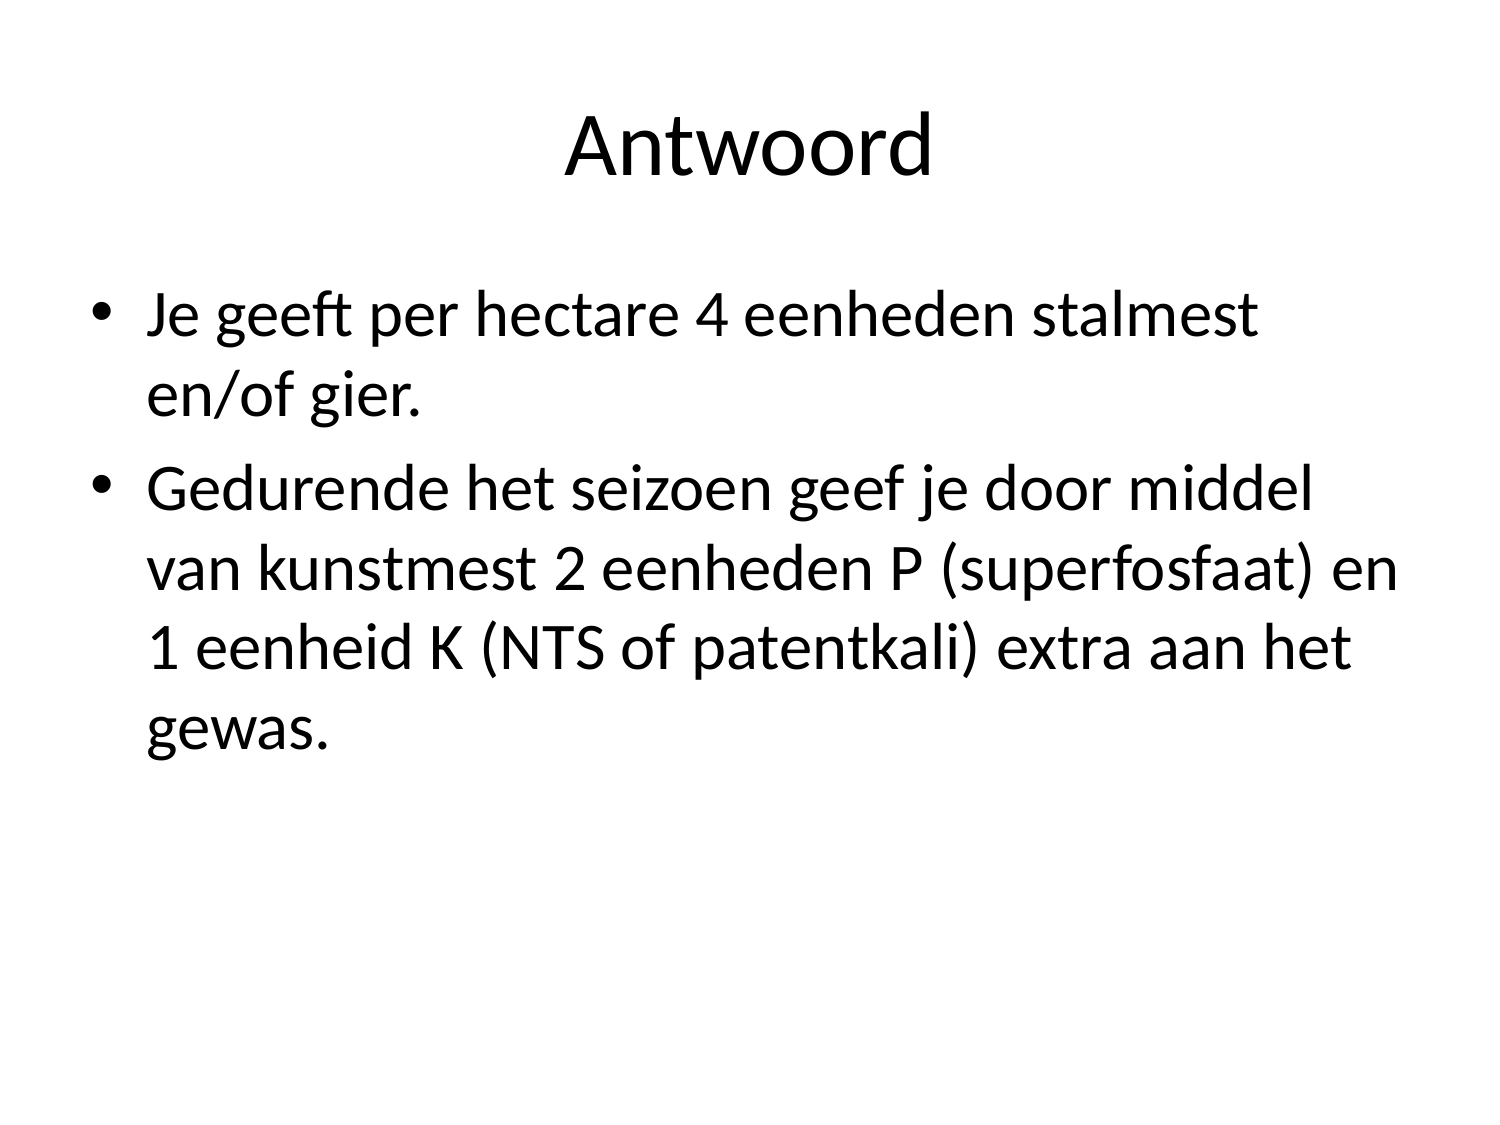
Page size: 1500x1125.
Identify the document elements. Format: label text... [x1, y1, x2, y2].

title Antwoord [75, 45, 1425, 233]
list Je geeft per hectare 4 eenheden stalmest en/of gier. Gedurende het seizoen geef je door middel van kunstmest 2 eenheden P (superfosfaat) en 1 eenheid K (NTS of patentkali) extra aan het gewas. [75, 262, 1425, 1005]
